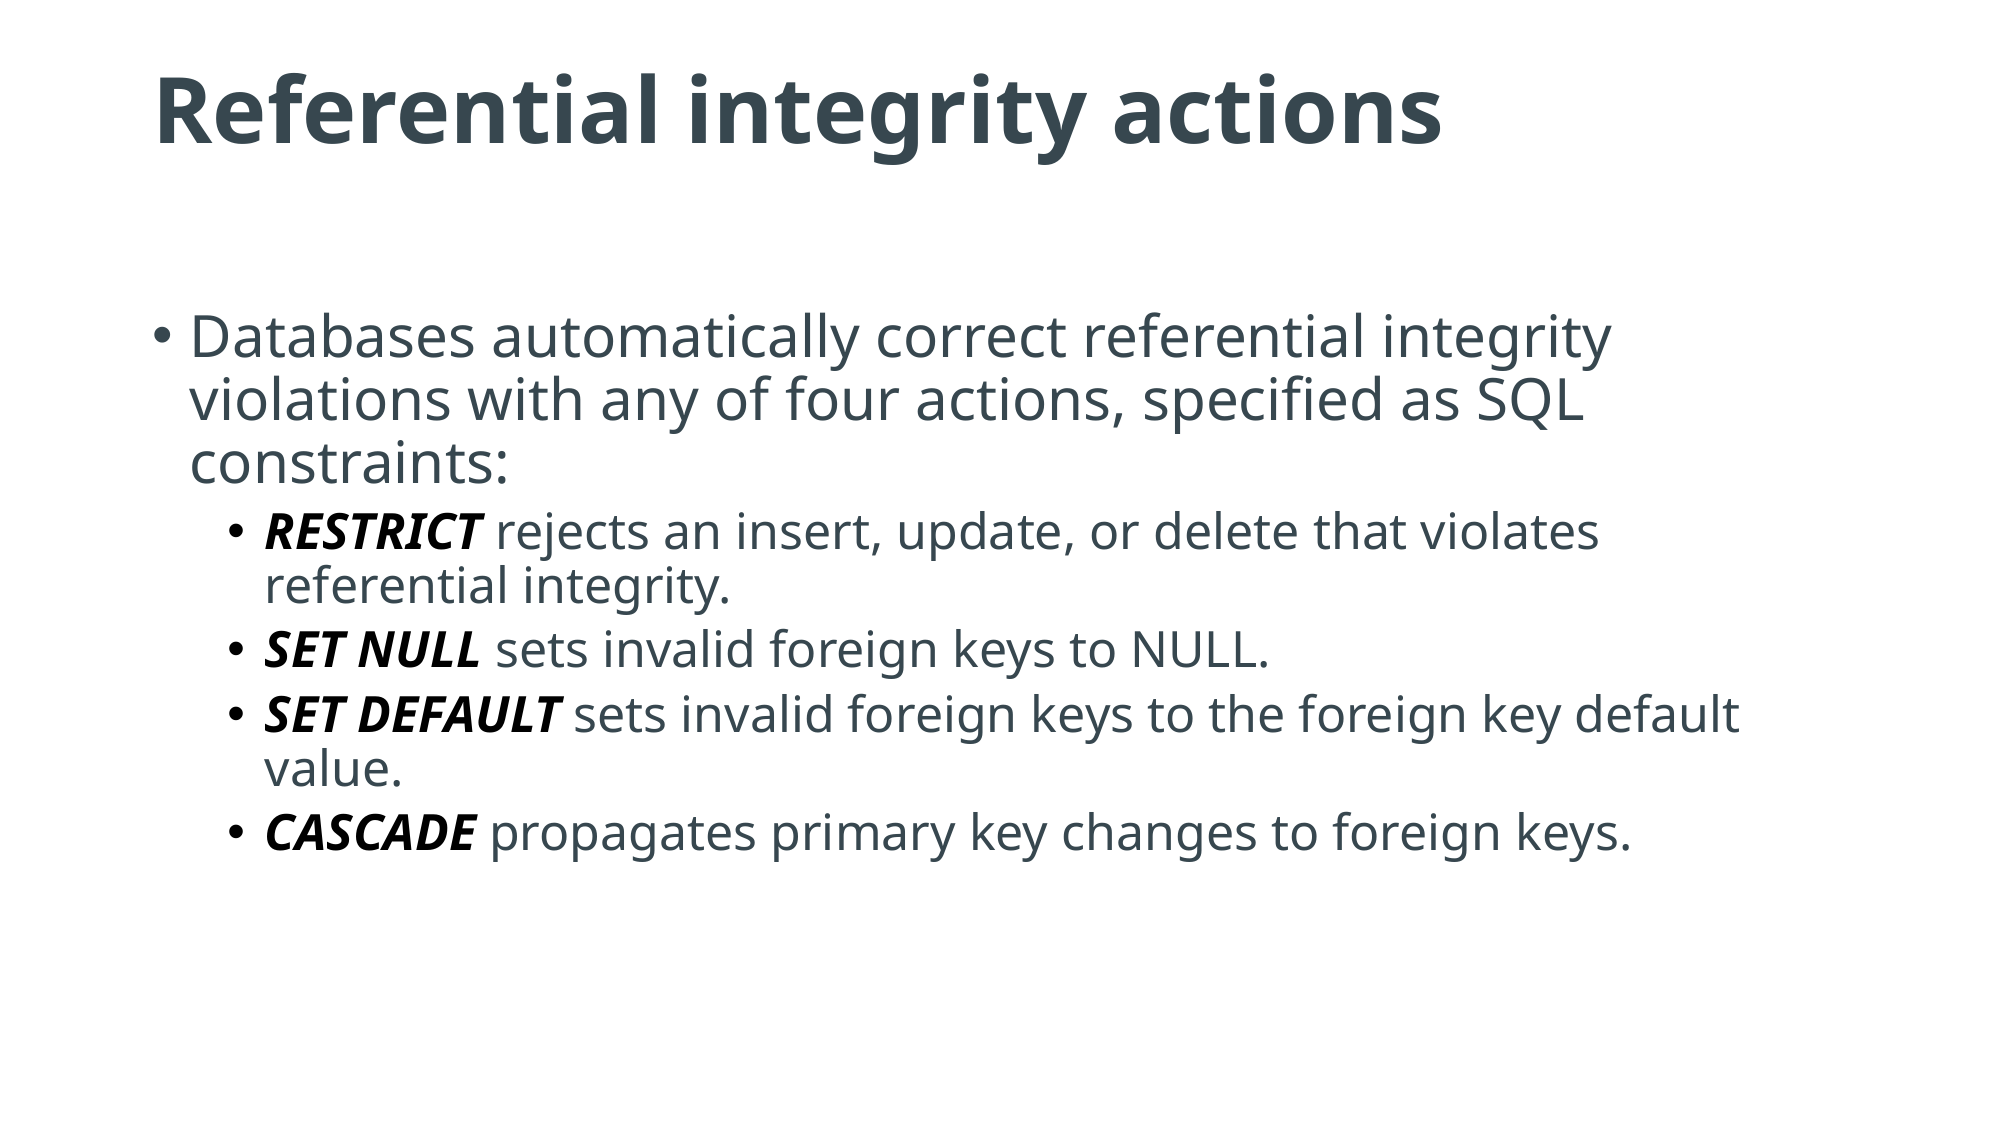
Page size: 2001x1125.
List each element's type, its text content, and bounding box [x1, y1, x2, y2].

title Referential integrity actions [137, 59, 1863, 278]
list Databases automatically correct referential integrity violations with any of four actions, specified as SQL constraints: RESTRICT rejects an insert, update, or delete that violates referential integrity. SET NULL sets invalid foreign keys to NULL. SET DEFAULT sets invalid foreign keys to the foreign key default value. CASCADE propagates primary key changes to foreign keys. [137, 299, 1863, 1014]
